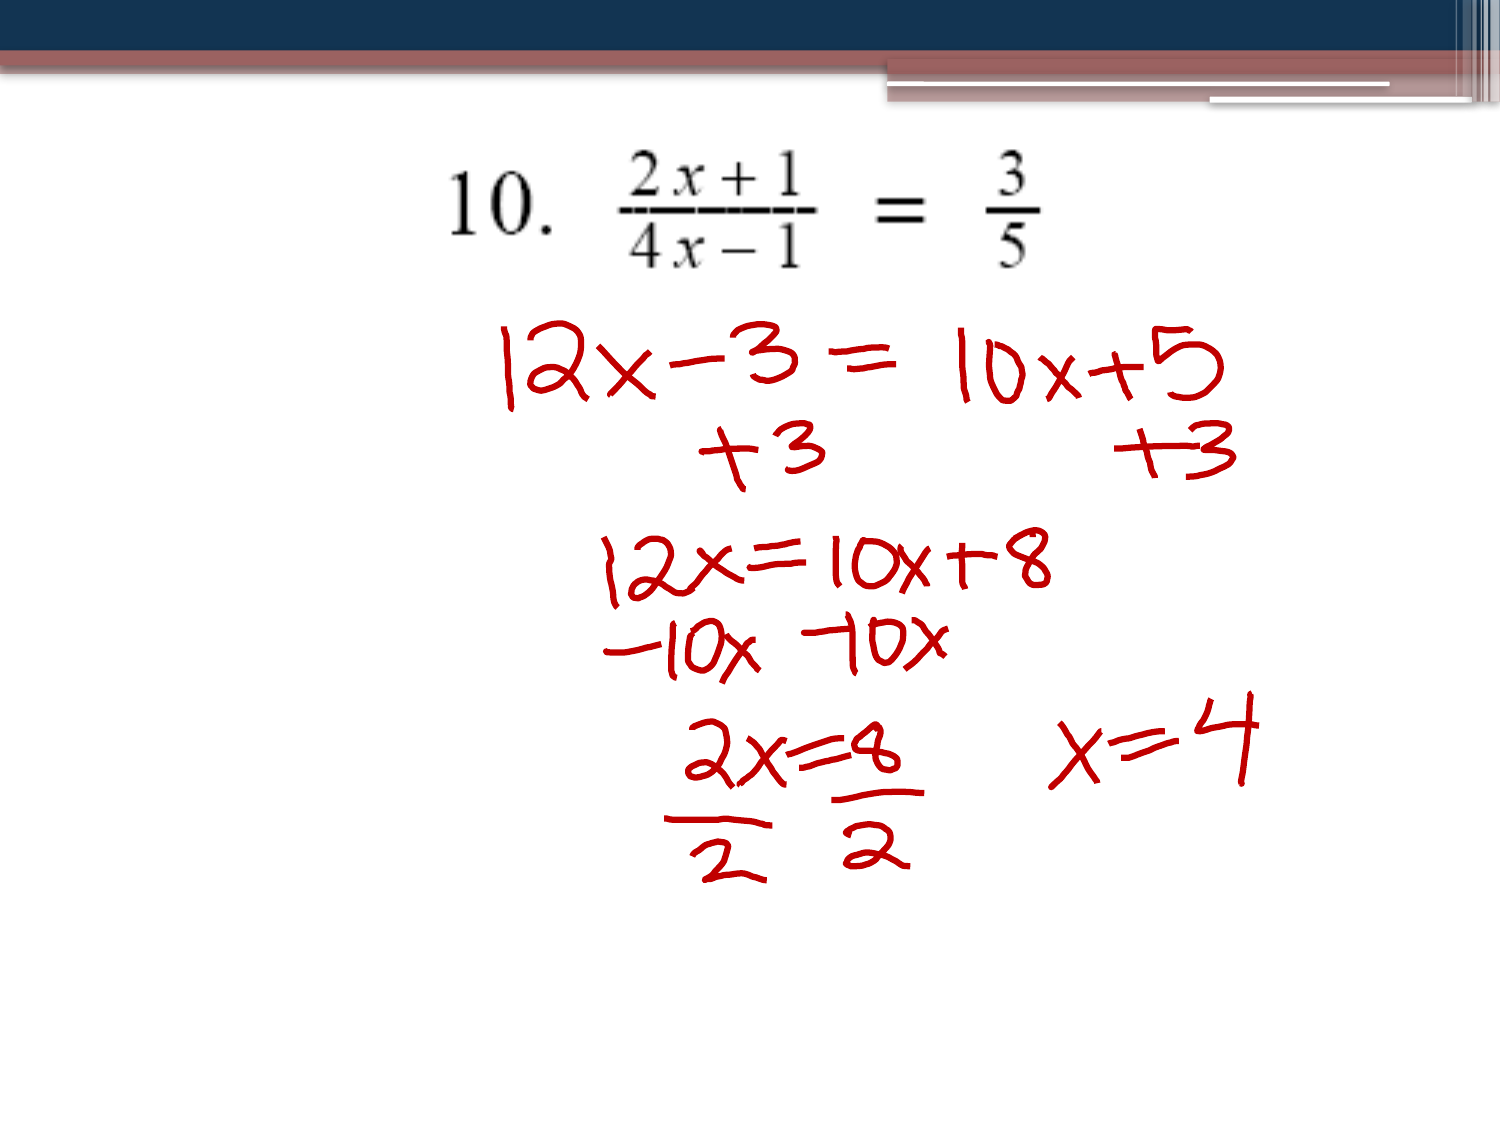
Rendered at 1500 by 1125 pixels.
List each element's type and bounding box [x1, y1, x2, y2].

text_box [719, 428, 746, 491]
picture [419, 112, 1081, 338]
text_box [845, 823, 911, 867]
text_box [845, 613, 858, 675]
text_box [753, 540, 801, 550]
text_box [1039, 356, 1061, 378]
text_box [1046, 356, 1074, 400]
text_box [1058, 722, 1081, 755]
text_box [904, 627, 949, 670]
text_box [1250, 720, 1260, 727]
text_box [1114, 446, 1144, 450]
text_box [899, 545, 915, 569]
text_box [739, 349, 796, 382]
text_box [774, 422, 823, 472]
text_box [1108, 730, 1165, 745]
text_box [687, 620, 723, 672]
text_box [933, 642, 946, 658]
text_box [1154, 328, 1222, 399]
text_box [911, 619, 934, 642]
text_box [1008, 529, 1049, 586]
text_box [1050, 730, 1102, 788]
text_box [738, 739, 787, 786]
text_box [946, 554, 960, 558]
text_box [748, 561, 807, 569]
text_box [669, 357, 725, 367]
text_box [1185, 422, 1235, 478]
text_box [1120, 366, 1144, 370]
text_box [831, 791, 925, 801]
text_box [600, 349, 628, 375]
text_box [766, 760, 787, 786]
text_box [689, 547, 732, 592]
text_box [715, 564, 745, 582]
text_box [988, 349, 1024, 402]
text_box [963, 553, 998, 558]
text_box [630, 537, 691, 600]
text_box [698, 549, 713, 563]
text_box [1121, 740, 1179, 759]
text_box [602, 536, 619, 609]
text_box [628, 374, 656, 398]
text_box [799, 754, 852, 769]
text_box [869, 619, 904, 664]
text_box [916, 570, 928, 587]
text_box [691, 840, 767, 881]
text_box [664, 817, 773, 827]
text_box [803, 628, 848, 634]
text_box [529, 349, 589, 400]
text_box [700, 448, 727, 454]
text_box [1196, 698, 1248, 732]
text_box [609, 350, 651, 396]
text_box [960, 542, 966, 590]
text_box [847, 363, 897, 370]
text_box [853, 723, 899, 772]
text_box [1240, 692, 1253, 785]
text_box [505, 349, 514, 410]
text_box [961, 349, 969, 403]
text_box [745, 653, 761, 672]
text_box [901, 547, 931, 594]
text_box [670, 622, 677, 679]
text_box [786, 737, 845, 756]
text_box [1113, 353, 1132, 400]
text_box [1088, 366, 1117, 375]
text_box [730, 447, 759, 452]
text_box [1061, 378, 1080, 399]
text_box [828, 349, 882, 354]
text_box [1138, 428, 1156, 479]
text_box [605, 643, 662, 654]
text_box [835, 535, 841, 587]
text_box [721, 639, 756, 684]
text_box [746, 737, 765, 757]
text_box [1080, 755, 1099, 784]
text_box [853, 539, 898, 588]
text_box [687, 720, 734, 788]
